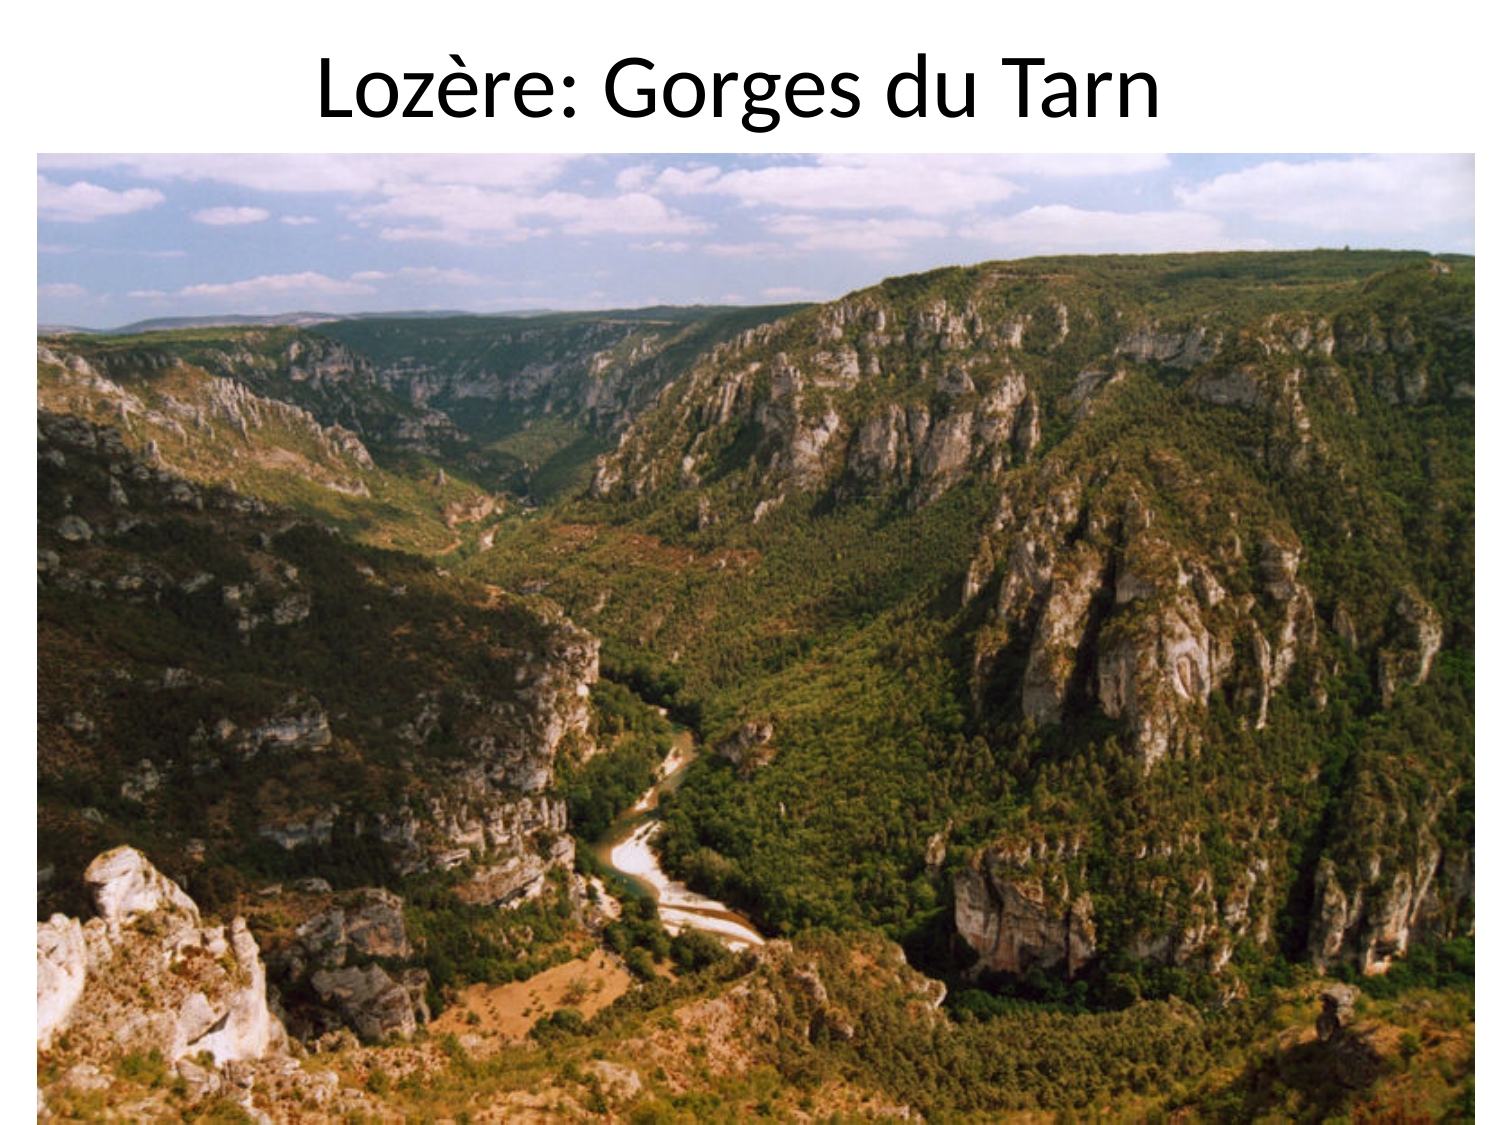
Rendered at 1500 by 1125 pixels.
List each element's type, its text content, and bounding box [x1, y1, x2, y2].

title Lozère: Gorges du Tarn [112, 12, 1388, 150]
picture [37, 153, 1476, 1125]
